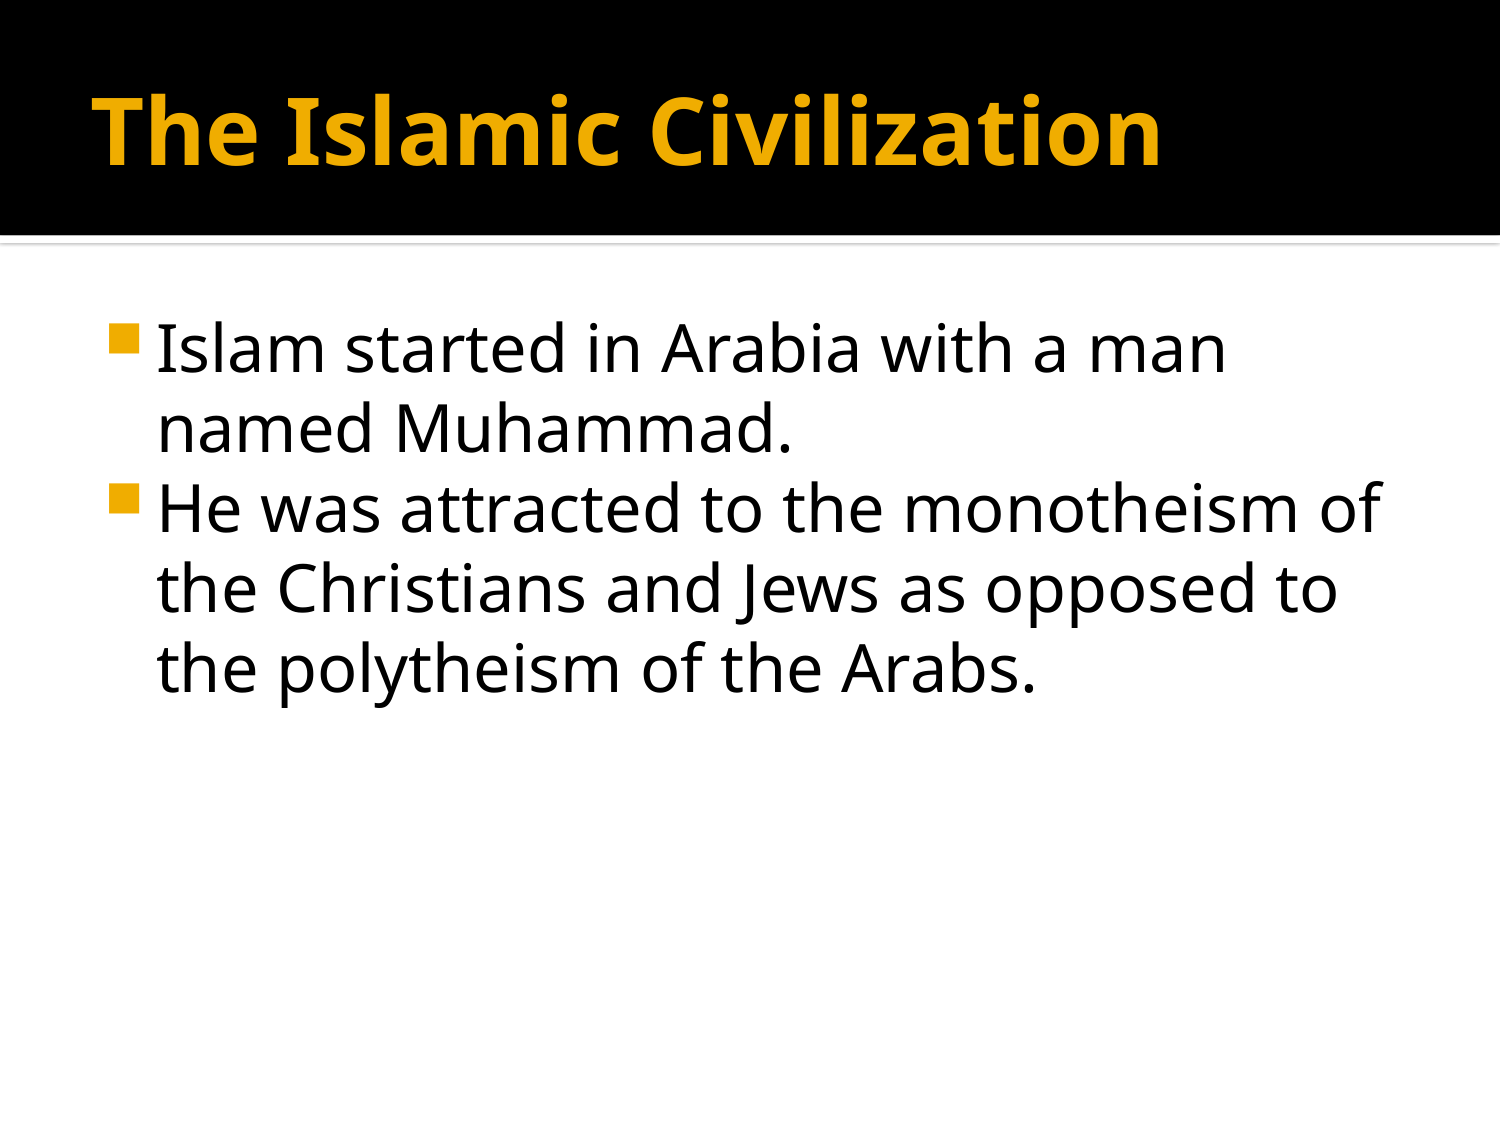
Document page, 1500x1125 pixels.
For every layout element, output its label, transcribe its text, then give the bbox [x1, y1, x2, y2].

title The Islamic Civilization [75, 25, 1425, 231]
list Islam started in Arabia with a man named Muhammad. He was attracted to the monotheism of the Christians and Jews as opposed to the polytheism of the Arabs. [75, 291, 1425, 1050]
